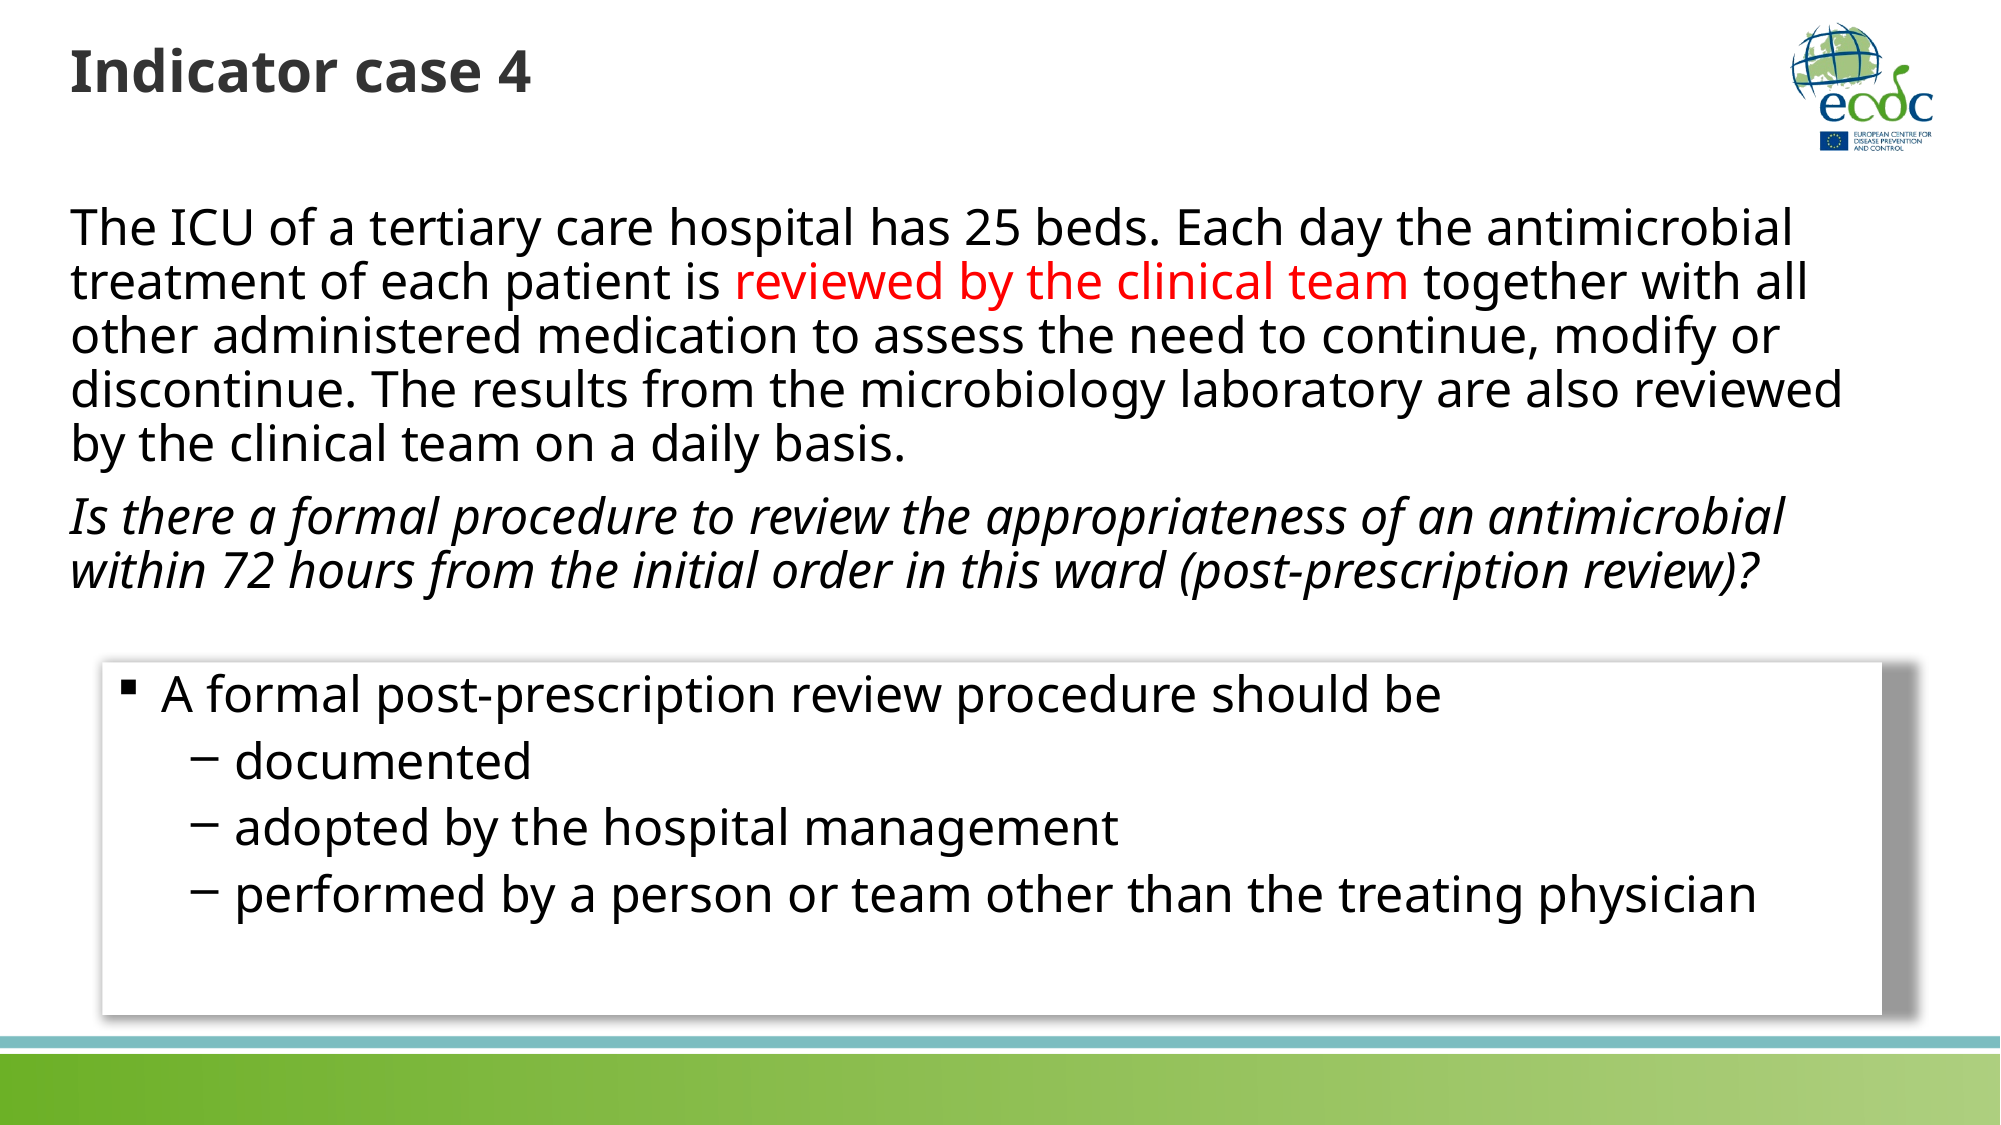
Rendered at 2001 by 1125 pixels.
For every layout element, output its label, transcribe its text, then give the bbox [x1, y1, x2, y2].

text_box A formal post-prescription review procedure should be documented adopted by the hospital management performed by a person or team other than the treating physician [102, 662, 1882, 1015]
title Indicator case 4 [70, 41, 1872, 178]
picture [0, 0, 2000, 1125]
list The ICU of a tertiary care hospital has 25 beds. Each day the antimicrobial treatment of each patient is reviewed by the clinical team together with all other administered medication to assess the need to continue, modify or discontinue. The results from the microbiology laboratory are also reviewed by the clinical team on a daily basis. Is there a formal procedure to review the appropriateness of an antimicrobial within 72 hours from the initial order in this ward (post-prescription review)? [70, 202, 1914, 1025]
